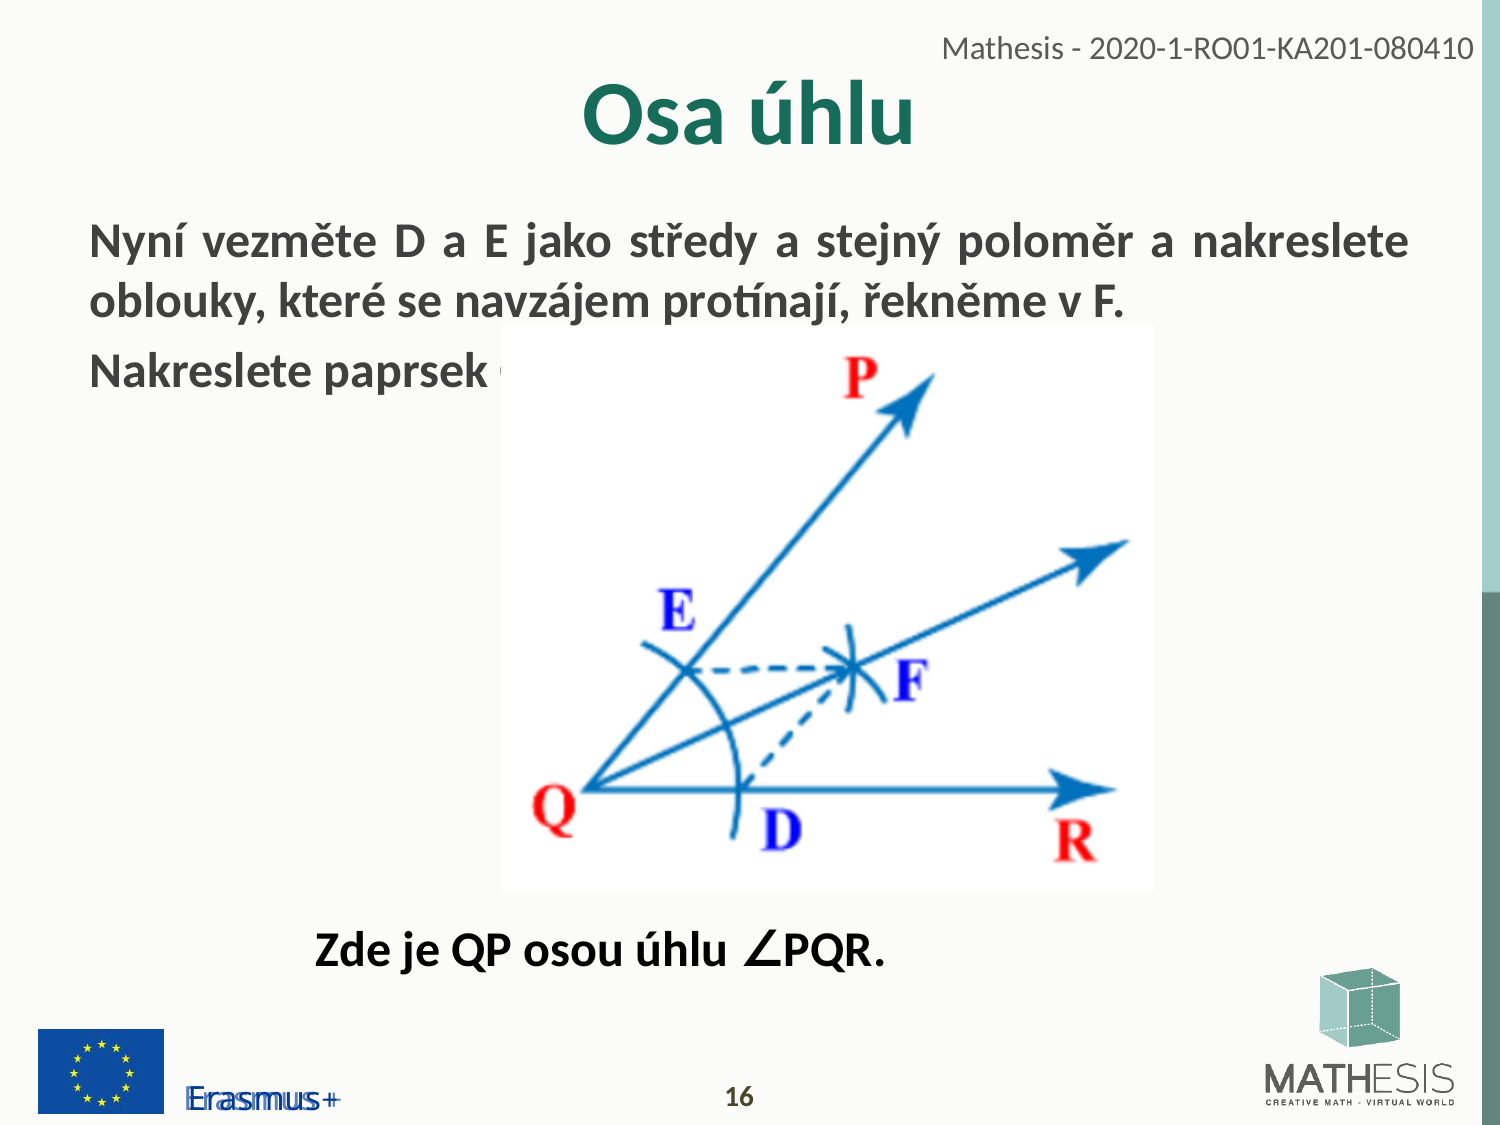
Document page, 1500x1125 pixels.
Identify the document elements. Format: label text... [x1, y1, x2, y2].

picture [501, 326, 1154, 891]
list Nyní vezměte D a E jako středy a stejný poloměr a nakreslete oblouky, které se navzájem protínají, řekněme v F. Nakreslete paprsek QF. [75, 199, 1425, 943]
text_box Zde je QP osou úhlu ∠PQR. [301, 908, 1282, 984]
title Osa úhlu [75, 45, 1425, 199]
picture [38, 1029, 164, 1114]
